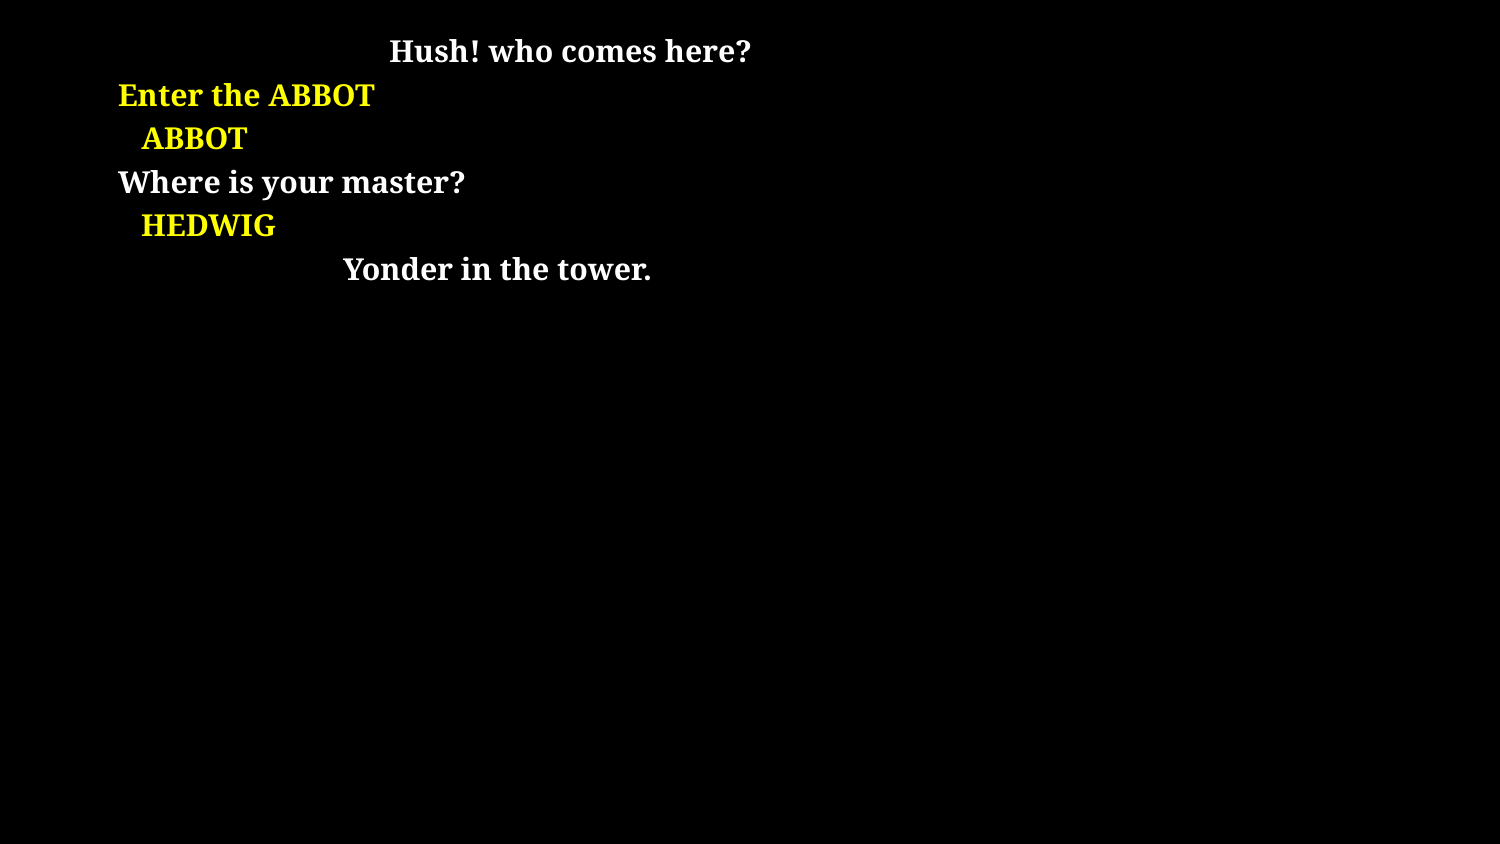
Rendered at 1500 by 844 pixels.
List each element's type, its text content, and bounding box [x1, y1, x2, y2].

title Hush! who comes here? Enter the ABBOT ABBOT Where is your master? HEDWIG Yonder in the tower. [103, 17, 1397, 299]
